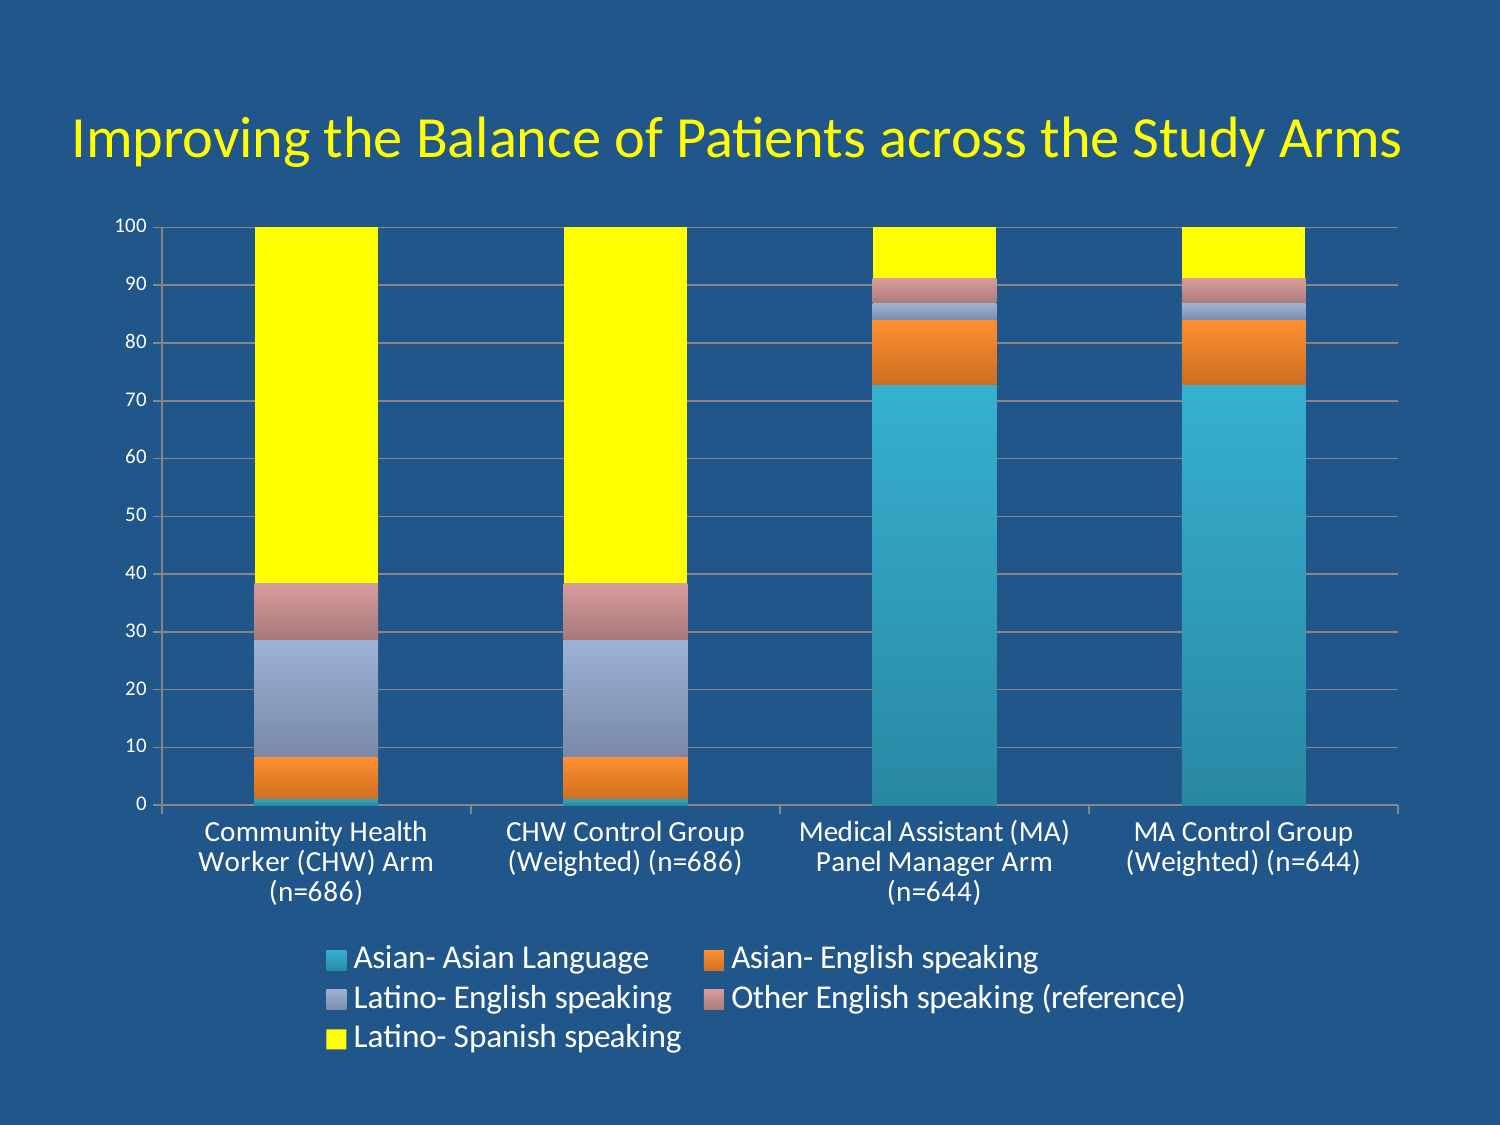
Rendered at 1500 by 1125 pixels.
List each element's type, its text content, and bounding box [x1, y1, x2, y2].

chart [87, 199, 1426, 1063]
title Improving the Balance of Patients across the Study Arms [24, 125, 1450, 213]
